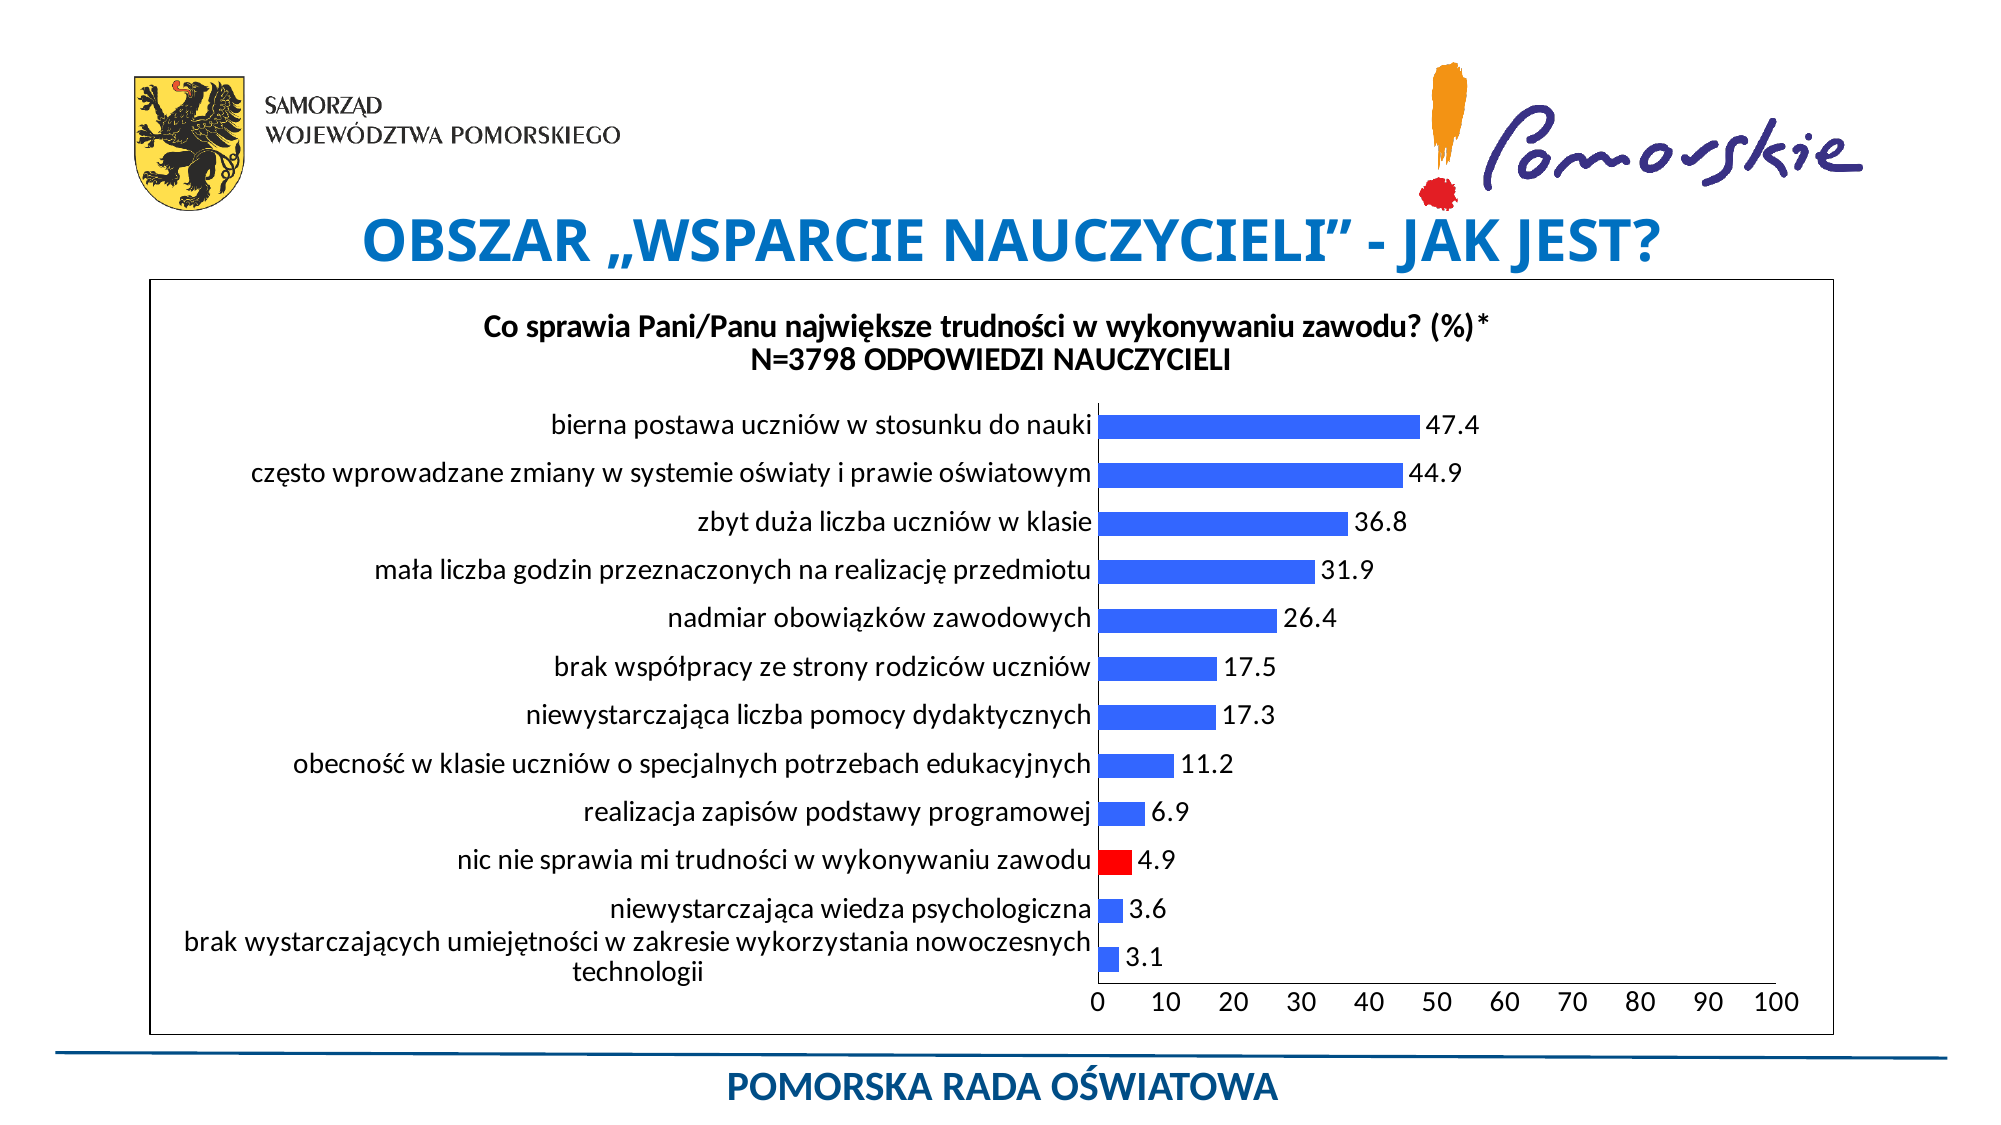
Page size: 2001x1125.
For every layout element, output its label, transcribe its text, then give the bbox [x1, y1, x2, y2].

chart [149, 278, 1835, 1036]
picture [1419, 62, 1863, 179]
picture [134, 76, 620, 211]
title OBSZAR „WSPARCIE NAUCZYCIELI” - JAK JEST? [149, 179, 1875, 305]
